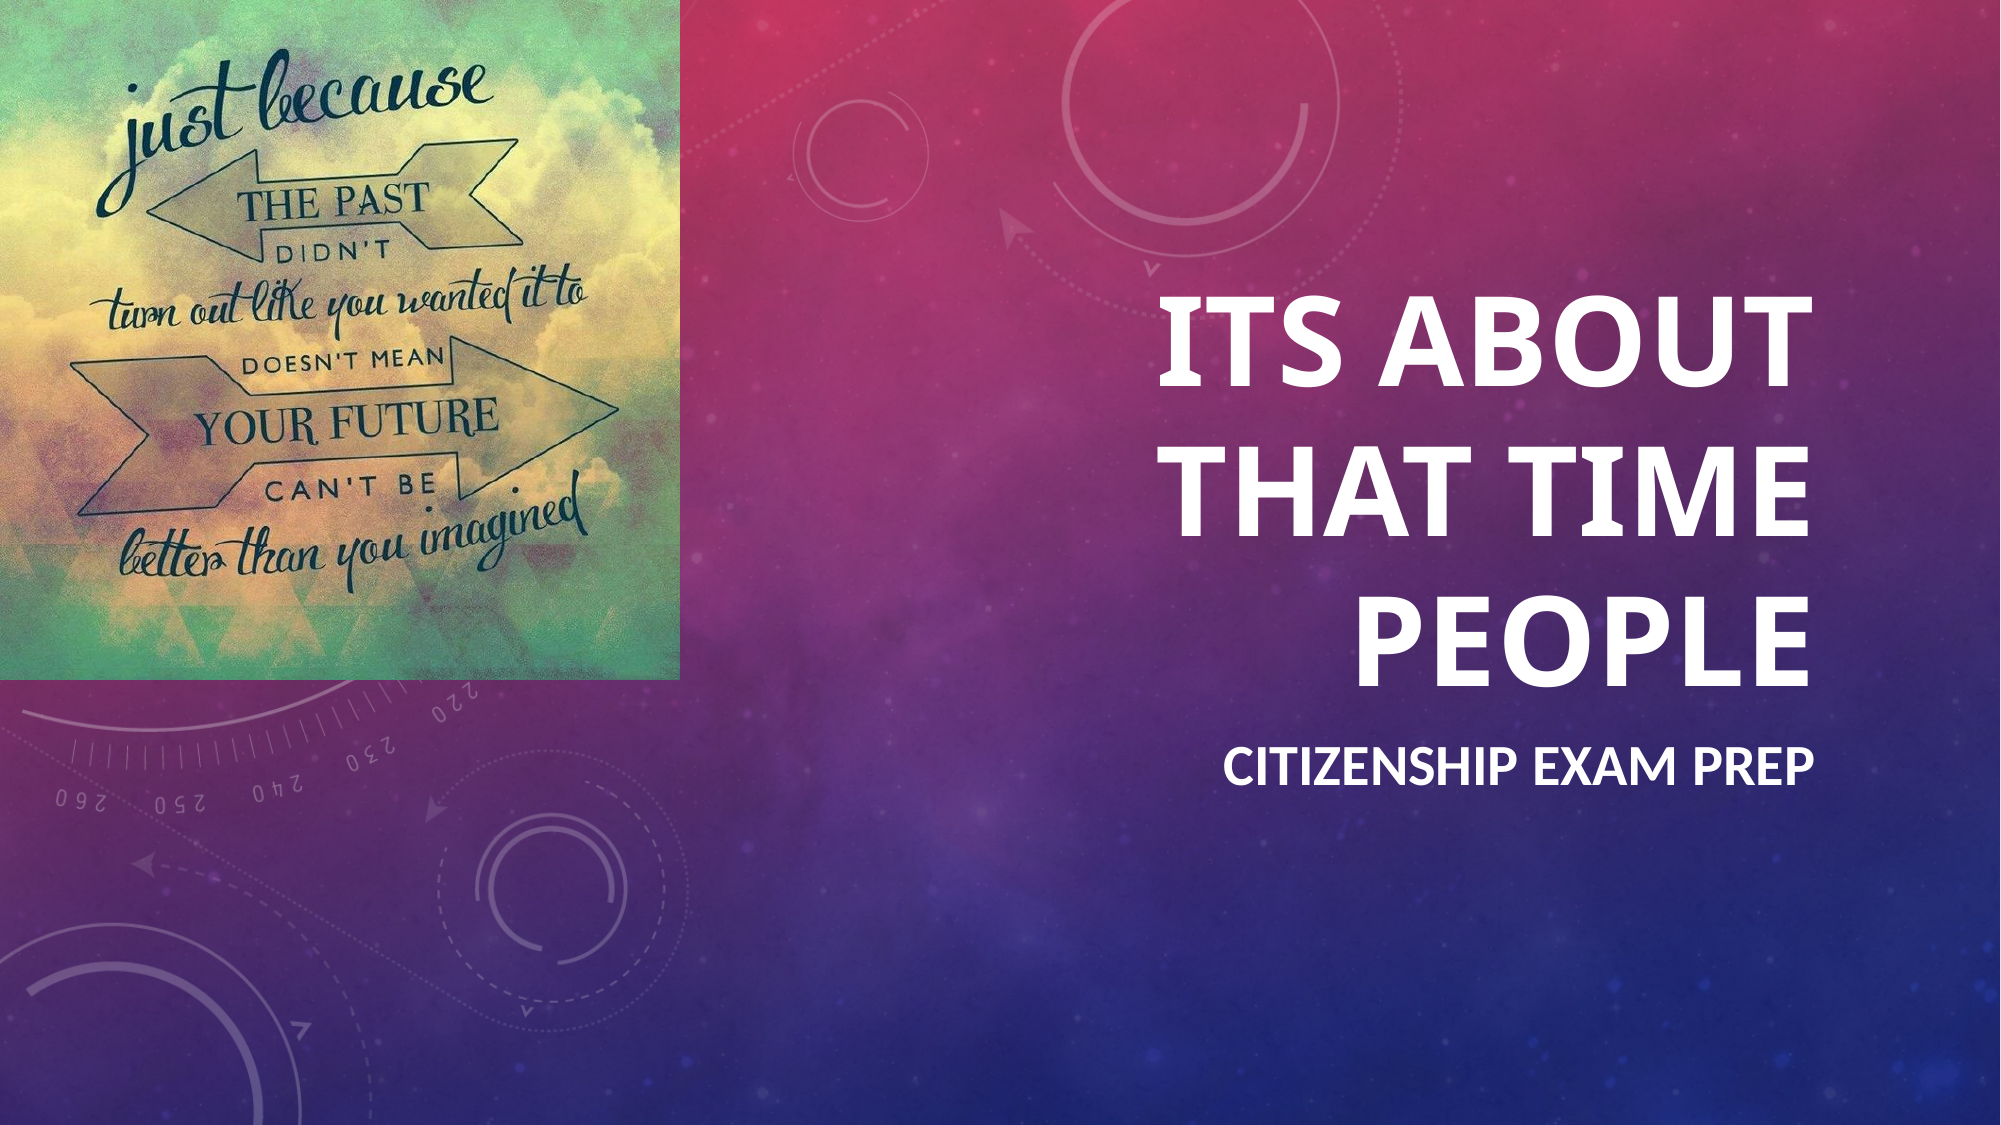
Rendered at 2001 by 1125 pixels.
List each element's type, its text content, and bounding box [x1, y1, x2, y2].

title Its about that time people [650, 322, 1831, 719]
picture [0, 0, 2001, 1125]
subtitle Citizenship exam prep [650, 719, 1831, 950]
